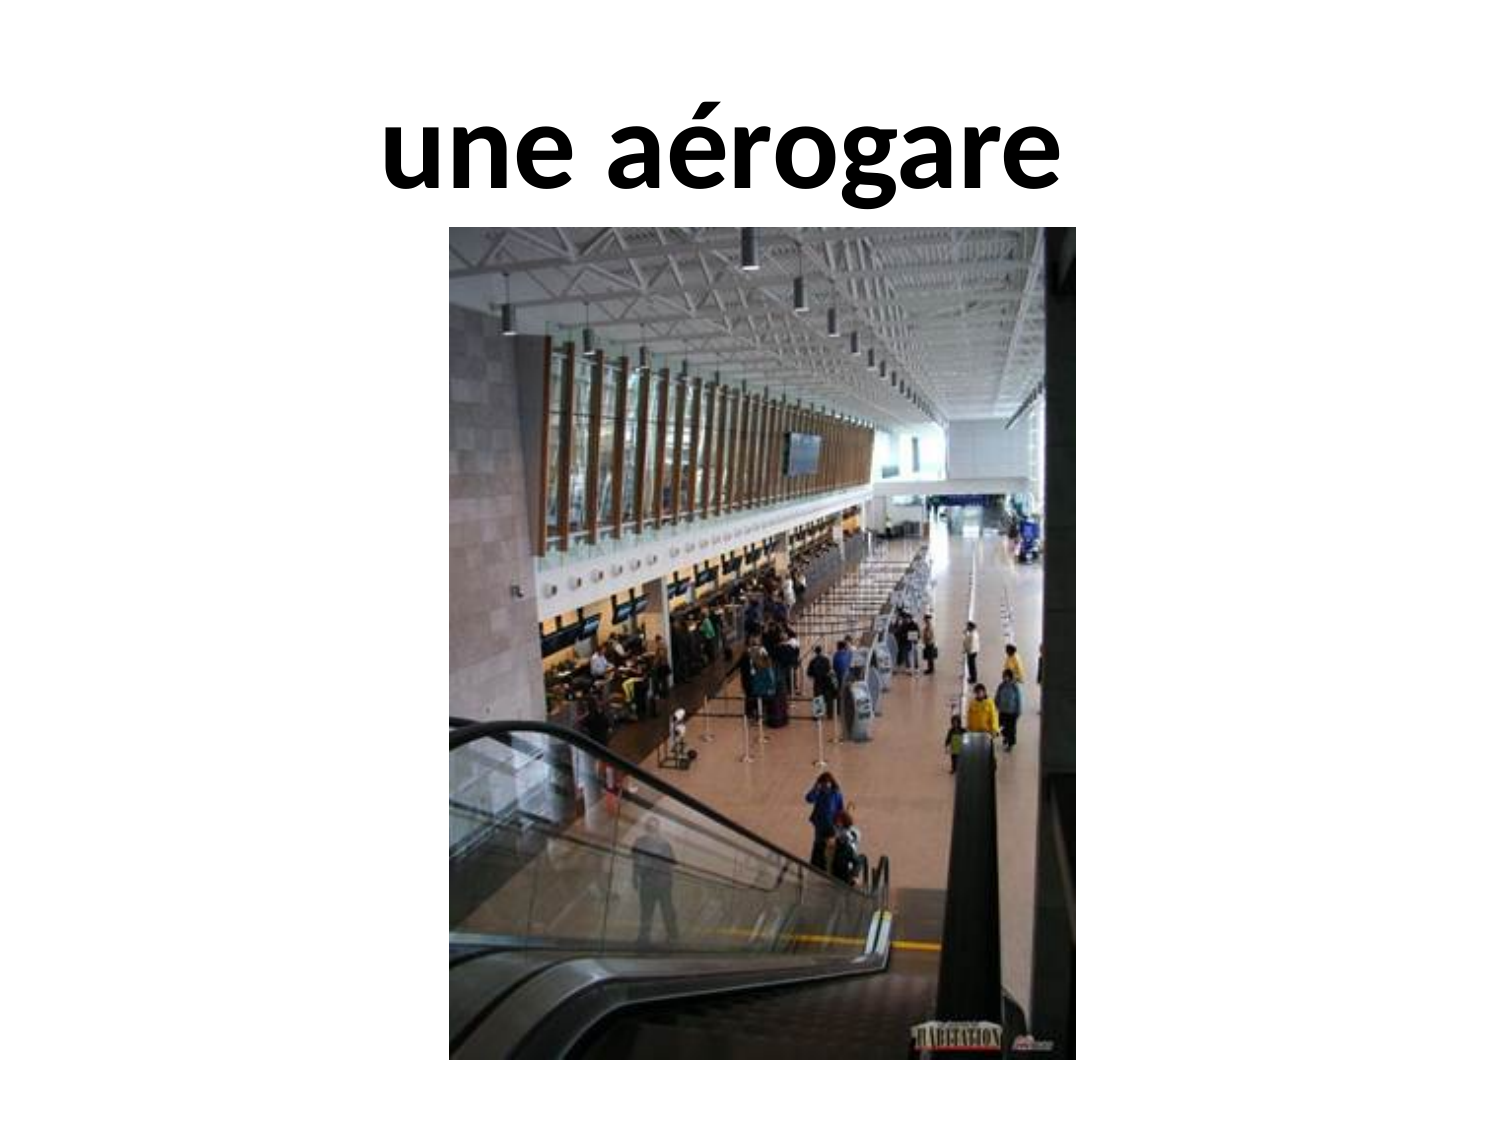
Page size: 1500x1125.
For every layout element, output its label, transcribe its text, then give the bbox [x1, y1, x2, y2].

title une aérogare [75, 45, 1425, 233]
picture [449, 226, 1076, 1060]
